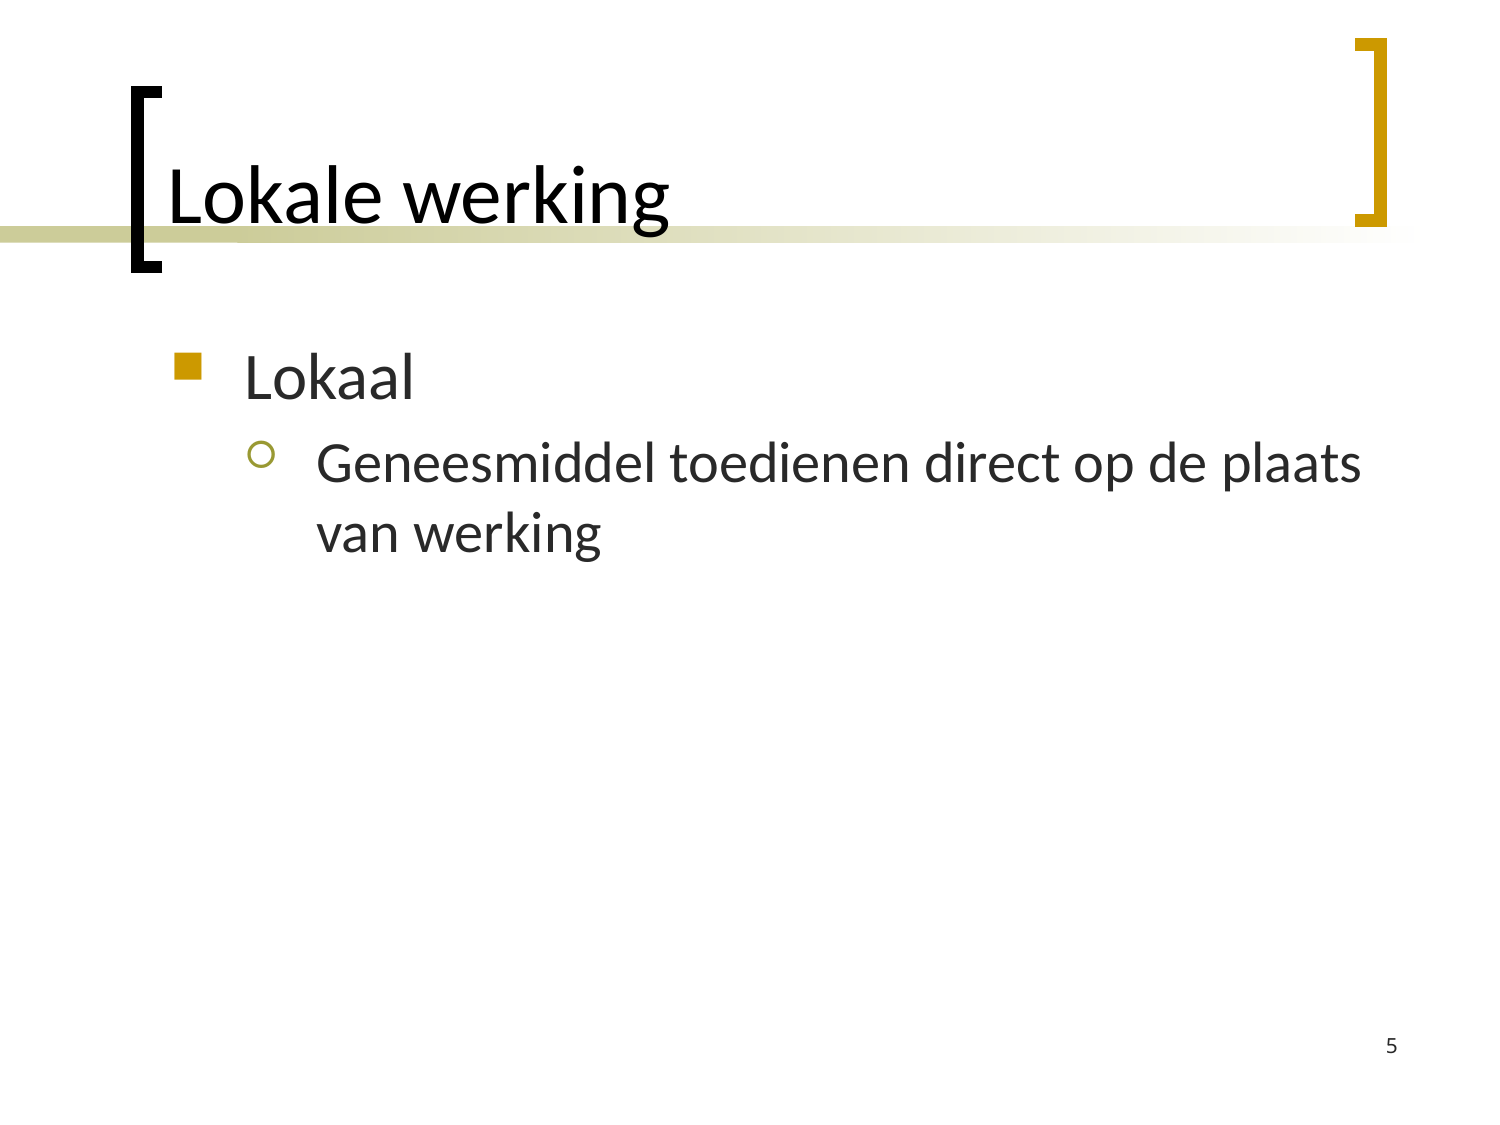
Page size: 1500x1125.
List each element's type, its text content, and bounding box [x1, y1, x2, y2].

title Lokale werking [152, 15, 1328, 248]
slide_number 5 [1099, 1024, 1413, 1101]
list Lokaal Geneesmiddel toedienen direct op de plaats van werking [155, 324, 1413, 1000]
